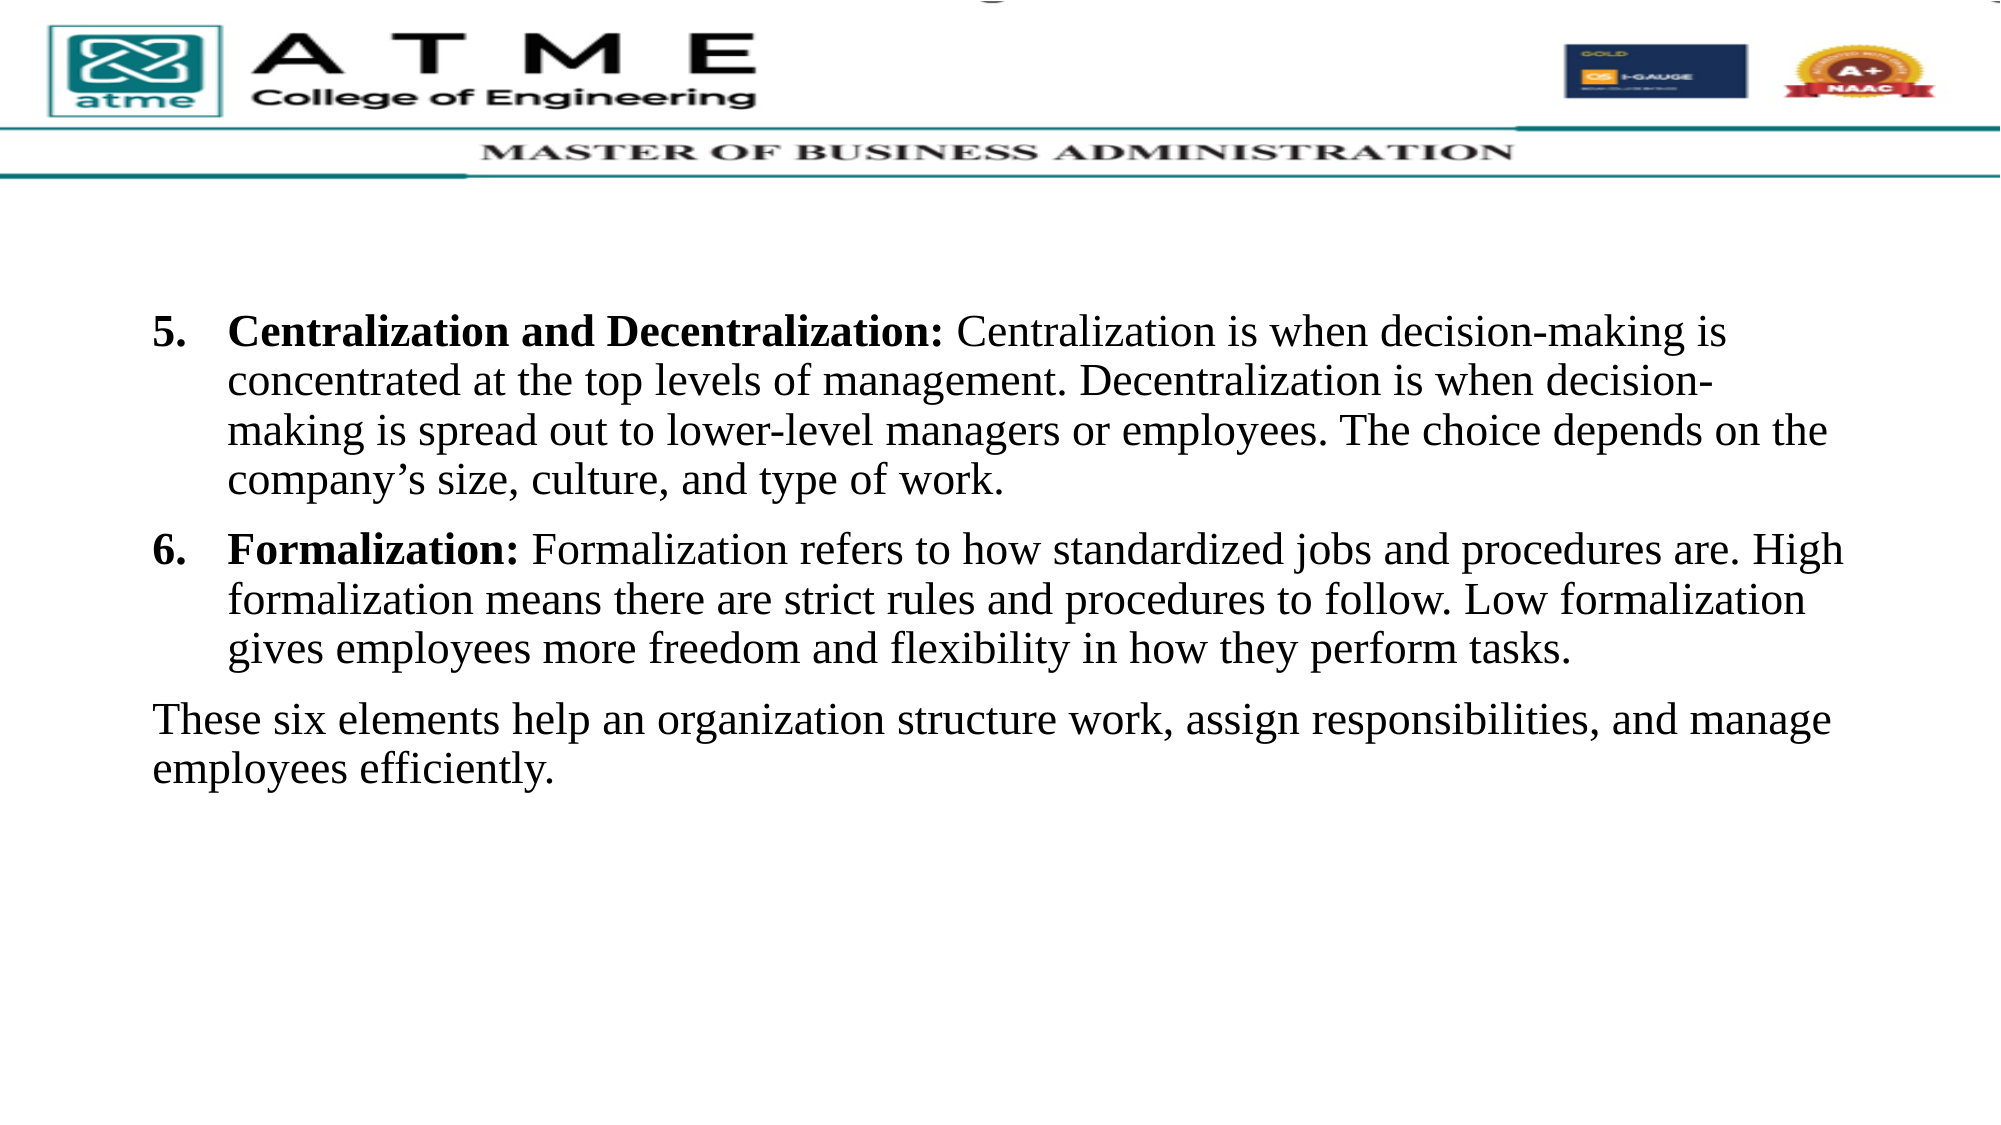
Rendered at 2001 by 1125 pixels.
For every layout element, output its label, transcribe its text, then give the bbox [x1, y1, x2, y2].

list Centralization and Decentralization: Centralization is when decision-making is concentrated at the top levels of management. Decentralization is when decision-making is spread out to lower-level managers or employees. The choice depends on the company’s size, culture, and type of work. Formalization: Formalization refers to how standardized jobs and procedures are. High formalization means there are strict rules and procedures to follow. Low formalization gives employees more freedom and flexibility in how they perform tasks. These six elements help an organization structure work, assign responsibilities, and manage employees efficiently. [137, 299, 1863, 1014]
picture [0, 1, 2000, 180]
